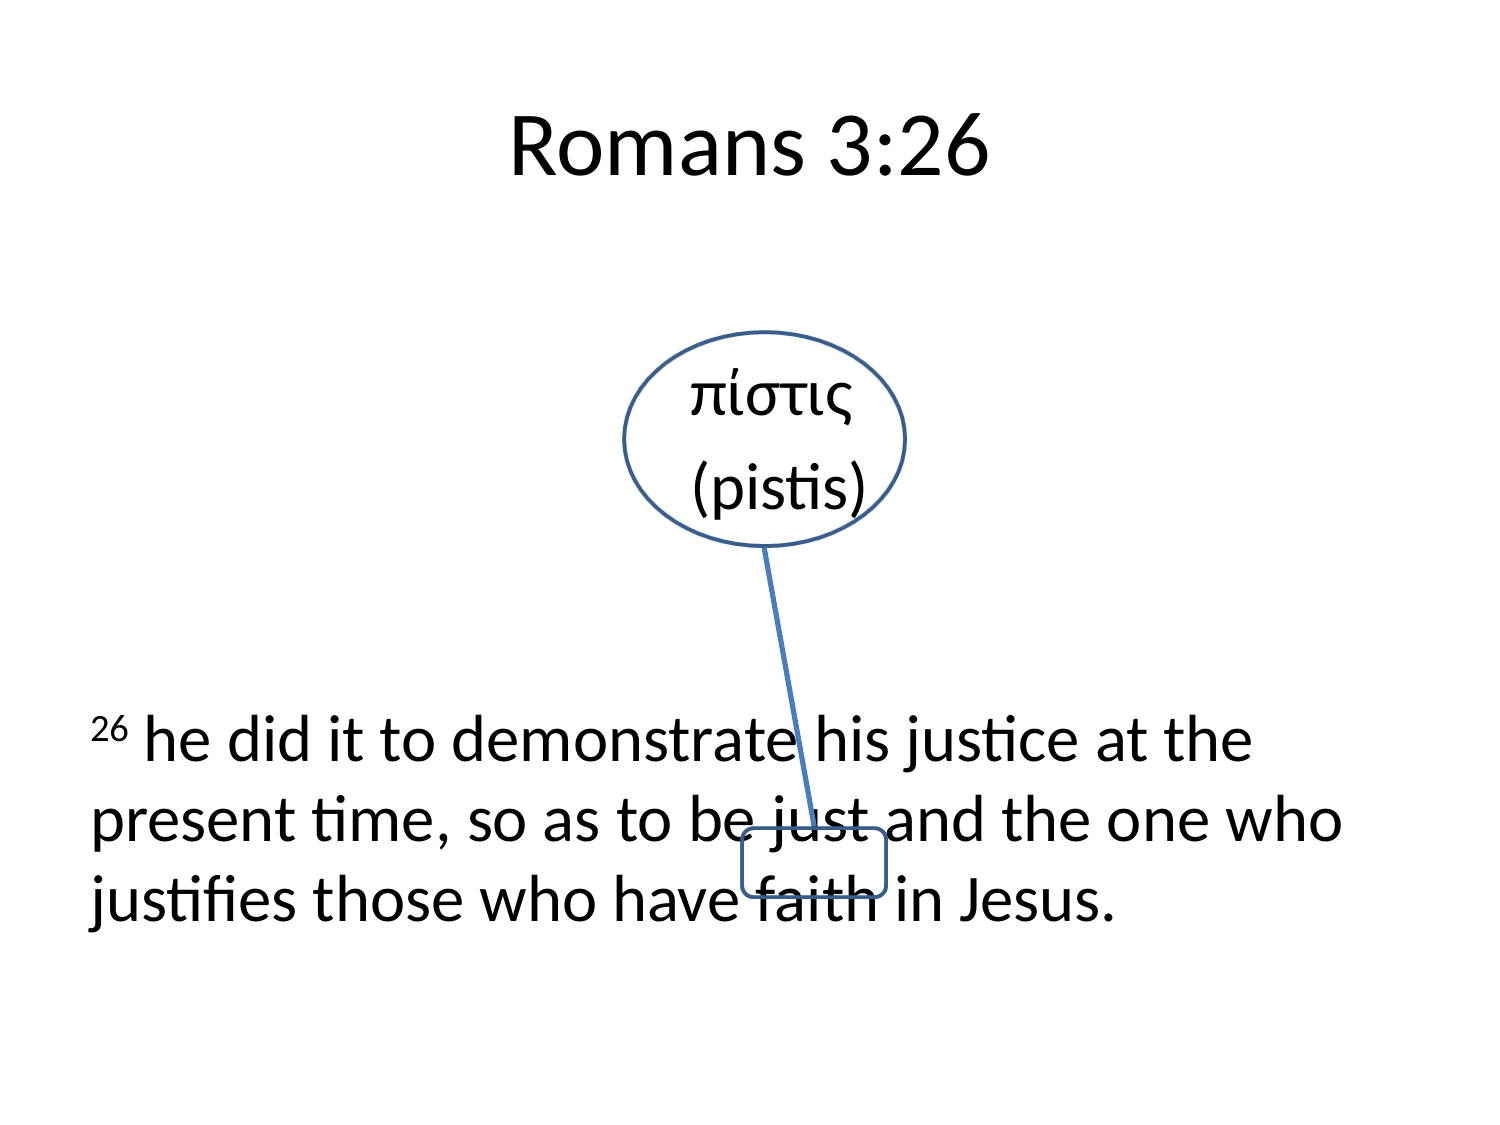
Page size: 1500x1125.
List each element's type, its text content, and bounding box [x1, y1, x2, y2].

list πίστις (pistis) 26 he did it to demonstrate his justice at the present time, so as to be just and the one who justifies those who have faith in Jesus. [75, 262, 1425, 1005]
title Romans 3:26 [75, 45, 1425, 233]
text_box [763, 547, 815, 827]
picture [740, 825, 888, 900]
picture [621, 330, 907, 548]
